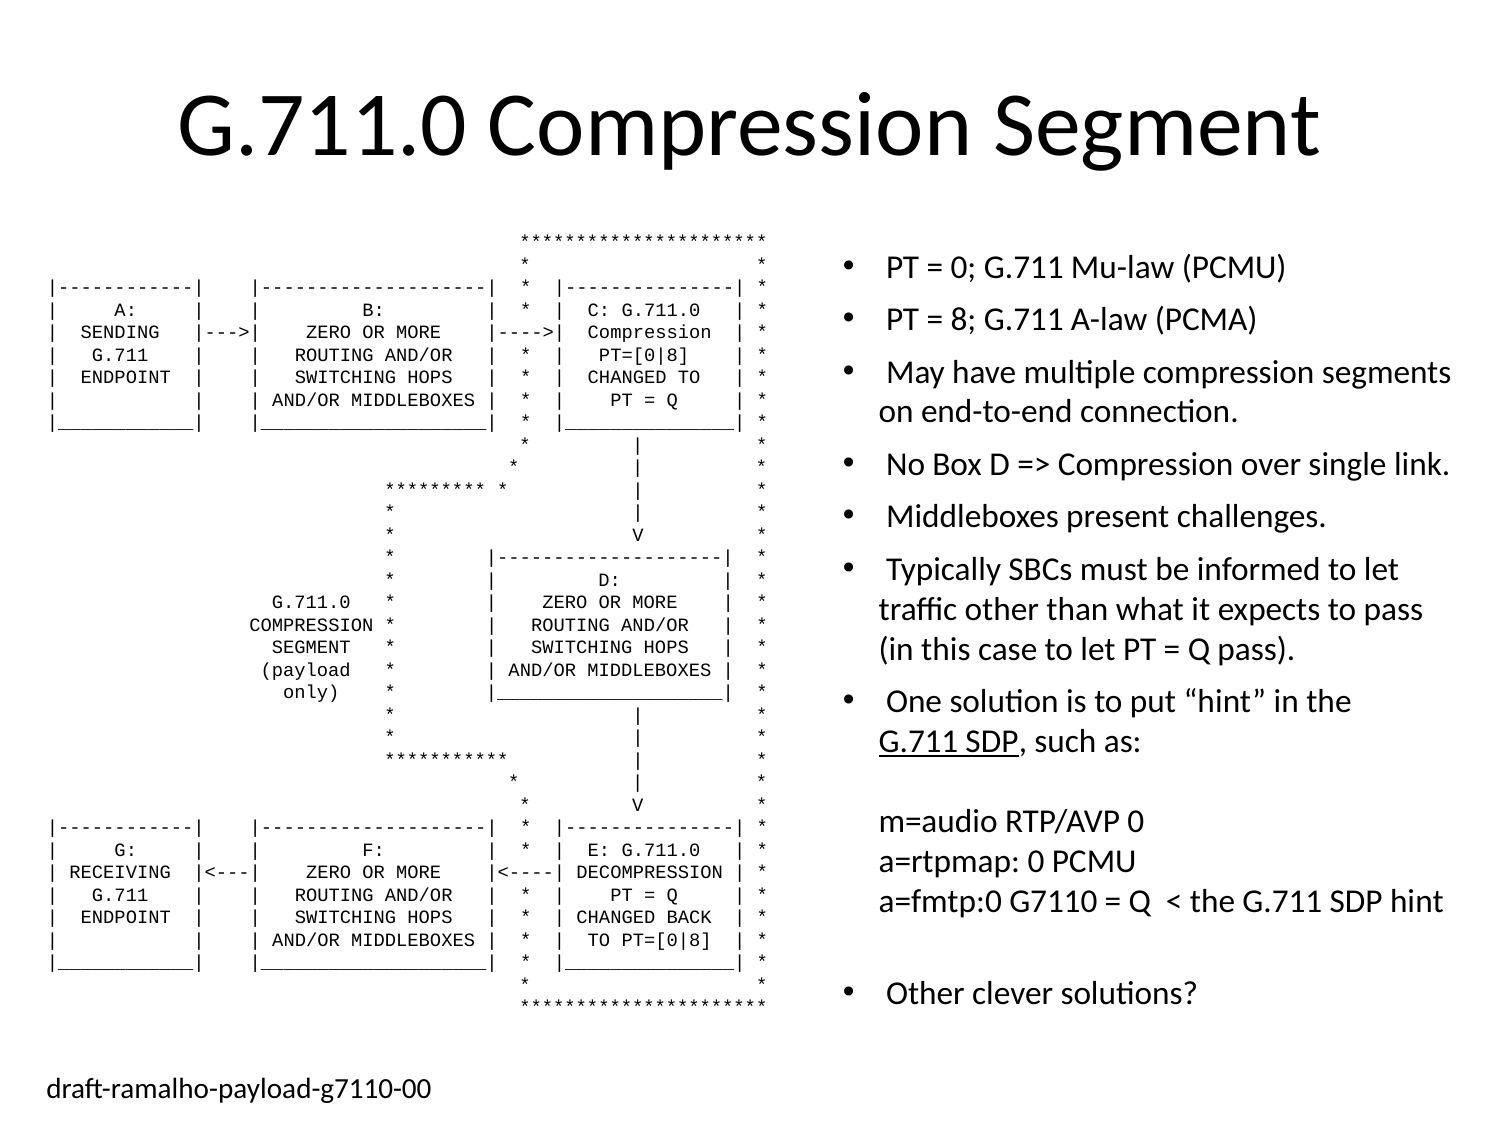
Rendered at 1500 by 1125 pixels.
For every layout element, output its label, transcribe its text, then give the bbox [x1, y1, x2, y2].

text_box ********************** * * |------------| |--------------------| * |---------------| * | A: | | B: | * | C: G.711.0 | * | SENDING |--->| ZERO OR MORE |---->| Compression | * | G.711 | | ROUTING AND/OR | * | PT=[0|8] | * | ENDPOINT | | SWITCHING HOPS | * | CHANGED TO | * | | | AND/OR MIDDLEBOXES | * | PT = Q | * |____________| |____________________| * |_______________| * * | * * | * ********* * | * * | * * V * * |--------------------| * * | D: | * G.711.0 * | ZERO OR MORE | * COMPRESSION * | ROUTING AND/OR | * SEGMENT * | SWITCHING HOPS | * (payload * | AND/OR MIDDLEBOXES | * only) * |____________________| * * | * * | * *********** | * * | * * V * |------------| |--------------------| * |---------------| * | G: | | F: | * | E: G.711.0 | * | RECEIVING |<---| ZERO OR MORE |<----| DECOMPRESSION | * | G.711 | | ROUTING AND/OR | * | PT = Q | * | ENDPOINT | | SWITCHING HOPS | * | CHANGED BACK | * | | | AND/OR MIDDLEBOXES | * | TO PT=[0|8] | * |____________| |____________________| * |_______________| * * * ********************** [0, 199, 782, 1025]
title G.711.0 Compression Segment [74, 24, 1426, 213]
text_box PT = 0; G.711 Mu-law (PCMU) PT = 8; G.711 A-law (PCMA) May have multiple compression segments on end-to-end connection. No Box D => Compression over single link. Middleboxes present challenges. Typically SBCs must be informed to let traffic other than what it expects to pass (in this case to let PT = Q pass). One solution is to put “hint” in the G.711 SDP, such as: m=audio RTP/AVP 0 a=rtpmap: 0 PCMU a=fmtp:0 G7110 = Q < the G.711 SDP hint Other clever solutions? [828, 237, 1468, 1019]
text_box draft-ramalho-payload-g7110-00 [31, 1062, 447, 1113]
